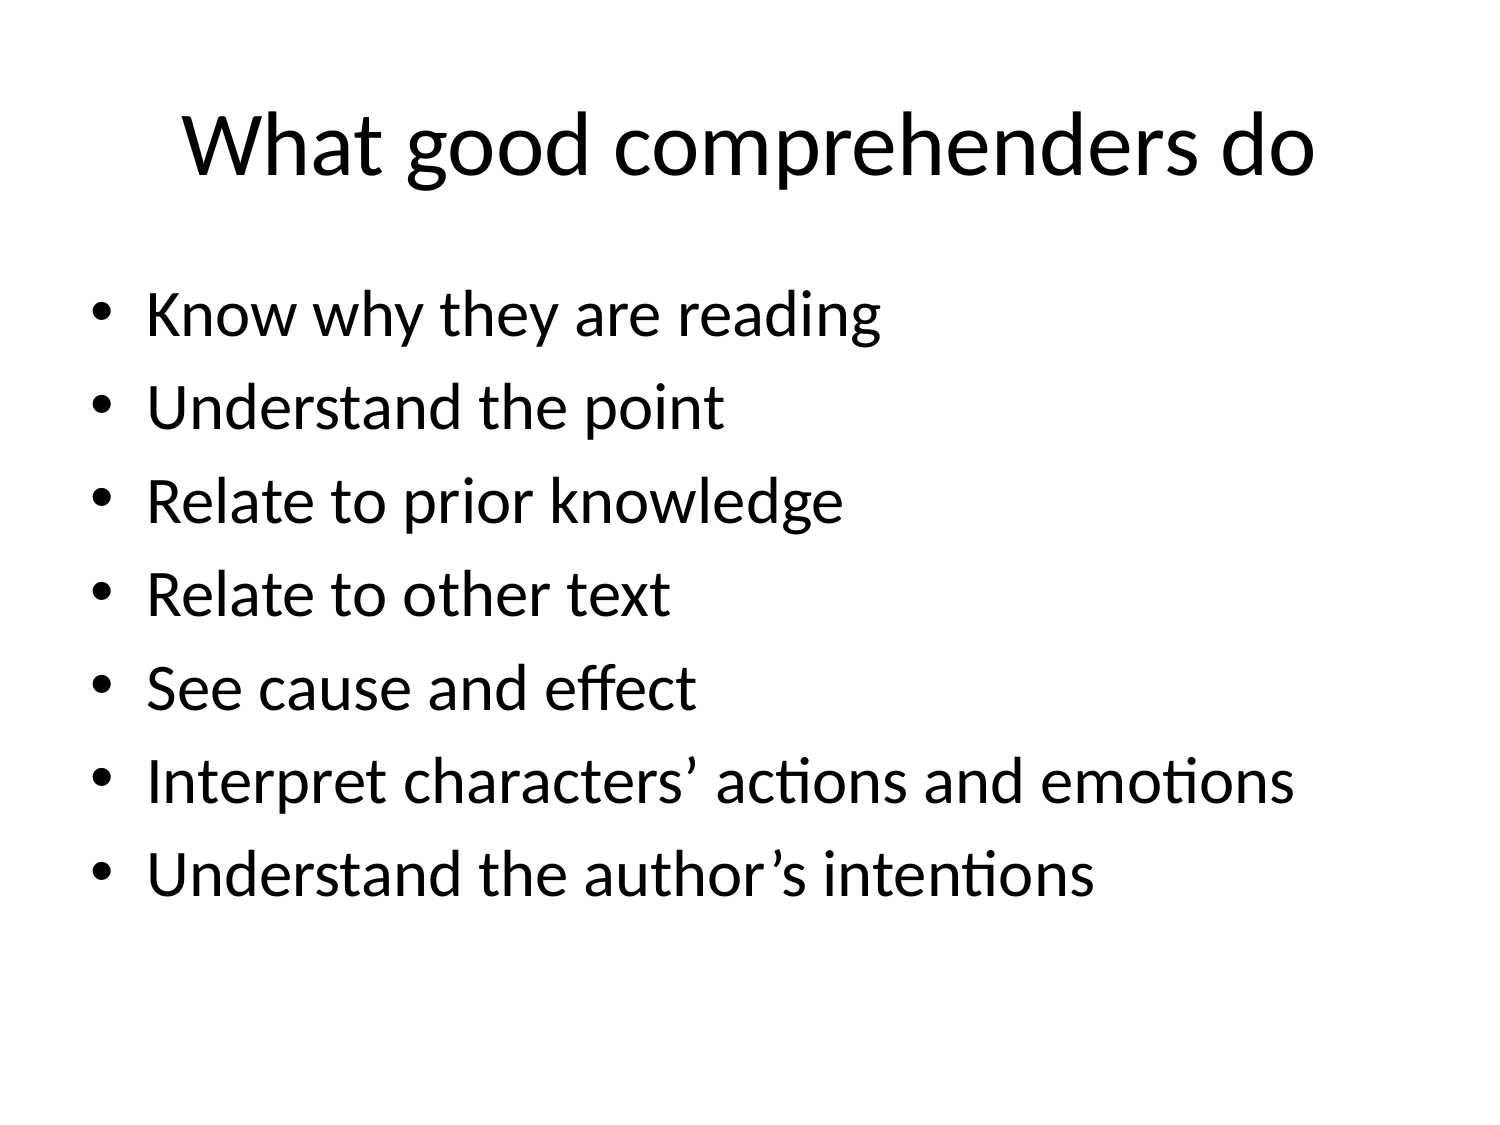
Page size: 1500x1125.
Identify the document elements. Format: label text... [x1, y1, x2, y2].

title What good comprehenders do [75, 45, 1425, 233]
list Know why they are reading Understand the point Relate to prior knowledge Relate to other text See cause and effect Interpret characters’ actions and emotions Understand the author’s intentions [75, 262, 1425, 1005]
